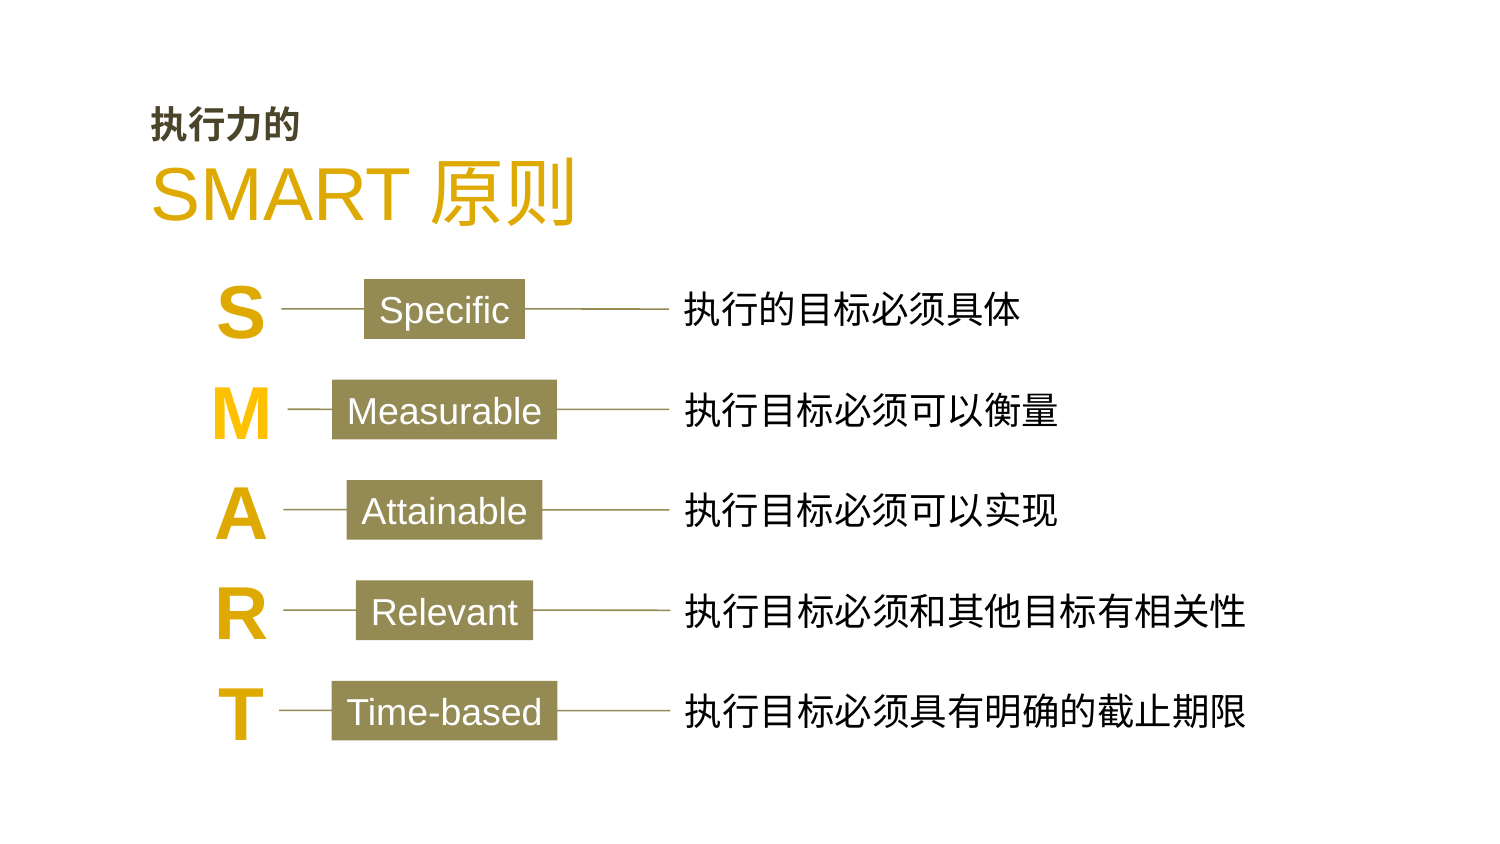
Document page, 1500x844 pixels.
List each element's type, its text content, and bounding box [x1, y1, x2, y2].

text_box Measurable [332, 419, 557, 440]
text_box Relevant [355, 580, 534, 610]
text_box Specific [364, 279, 525, 308]
text_box 执行的目标必须具体 [669, 279, 1037, 339]
text_box S [201, 256, 282, 356]
text_box M [195, 356, 288, 462]
text_box 执行目标必须具有明确的截止期限 [670, 680, 1263, 741]
text_box 执行目标必须可以衡量 [669, 379, 1075, 440]
text_box Measurable [332, 379, 557, 409]
text_box Relevant [355, 620, 534, 641]
text_box 执行力的 SMART原则 [135, 93, 712, 243]
text_box Specific [364, 318, 525, 339]
text_box Attainable [346, 480, 543, 509]
text_box 执行目标必须可以实现 [669, 480, 1075, 540]
text_box 执行目标必须和其他目标有相关性 [670, 580, 1263, 641]
text_box Time-based [331, 720, 558, 741]
text_box Time-based [331, 680, 558, 710]
text_box T [203, 658, 280, 763]
text_box R [199, 557, 284, 663]
text_box Attainable [346, 518, 543, 540]
text_box A [199, 457, 284, 557]
